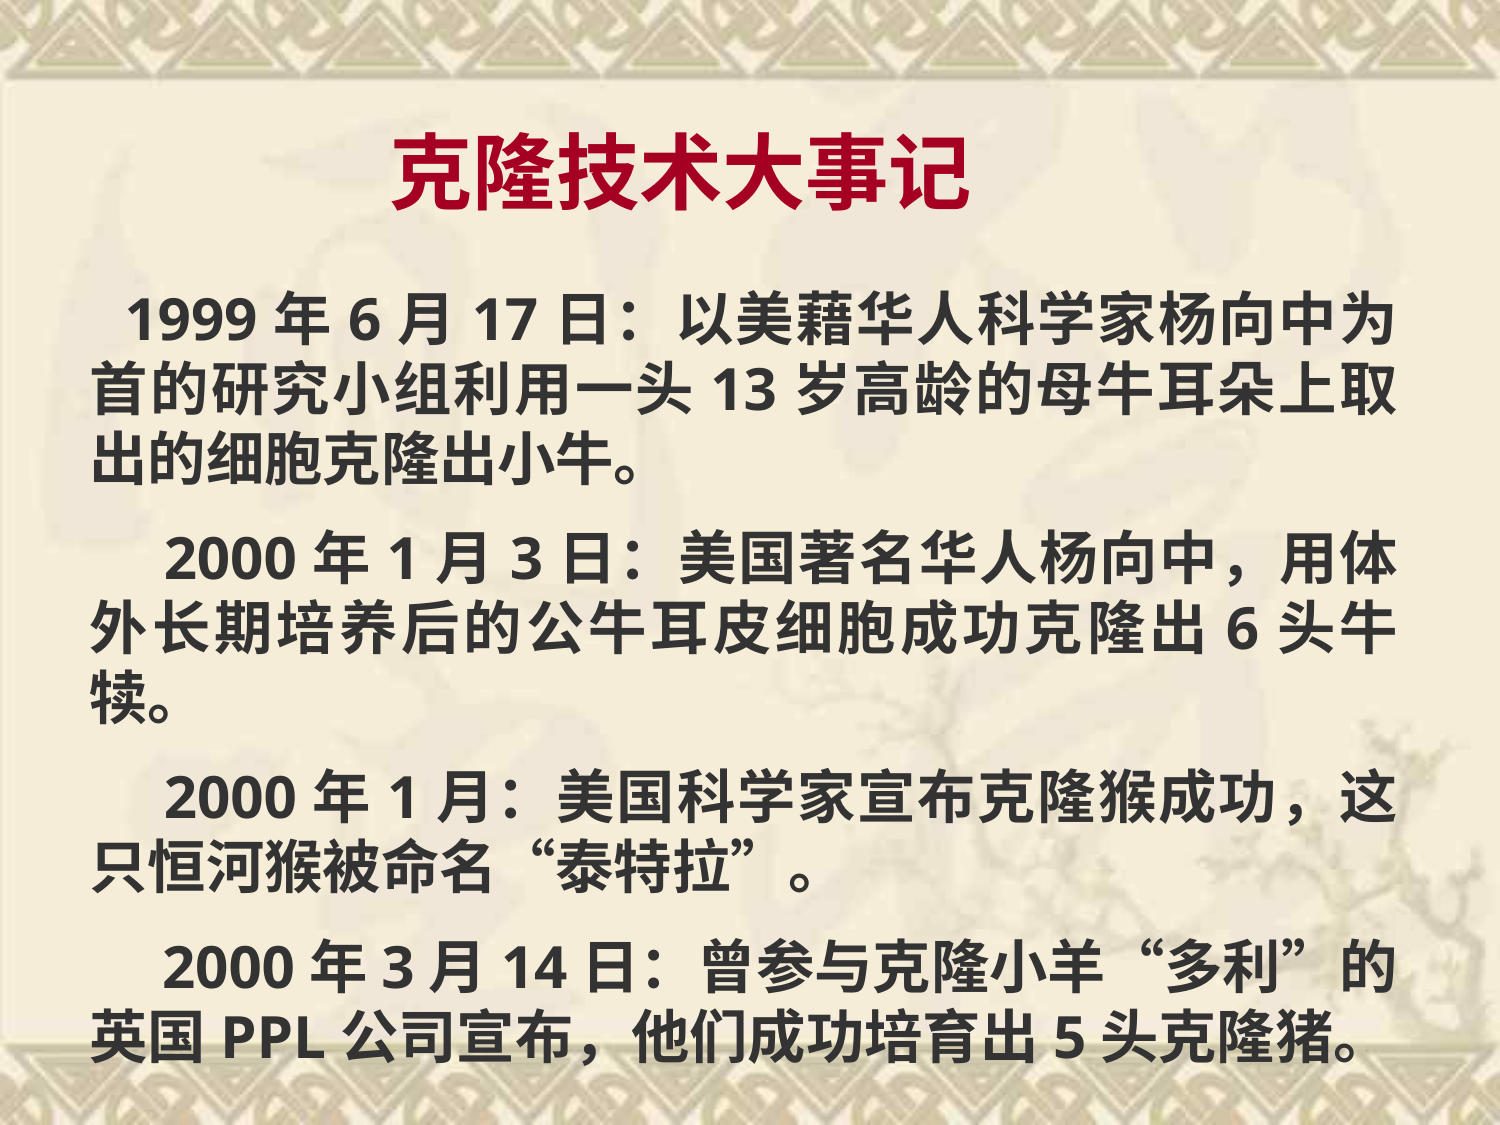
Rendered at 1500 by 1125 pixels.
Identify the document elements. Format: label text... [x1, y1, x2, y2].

text_box 1999年6月17日：以美藉华人科学家杨向中为首的研究小组利用一头13岁高龄的母牛耳朵上取出的细胞克隆出小牛。 2000年1月3日：美国著名华人杨向中，用体外长期培养后的公牛耳皮细胞成功克隆出6头牛犊。 2000年1月：美国科学家宣布克隆猴成功，这只恒河猴被命名“泰特拉”。 2000年3月14日：曾参与克隆小羊“多利”的英国PPL公司宣布，他们成功培育出5头克隆猪。 [74, 274, 1413, 1077]
picture [0, 0, 1500, 1125]
text_box 克隆技术大事记 [375, 112, 1088, 228]
